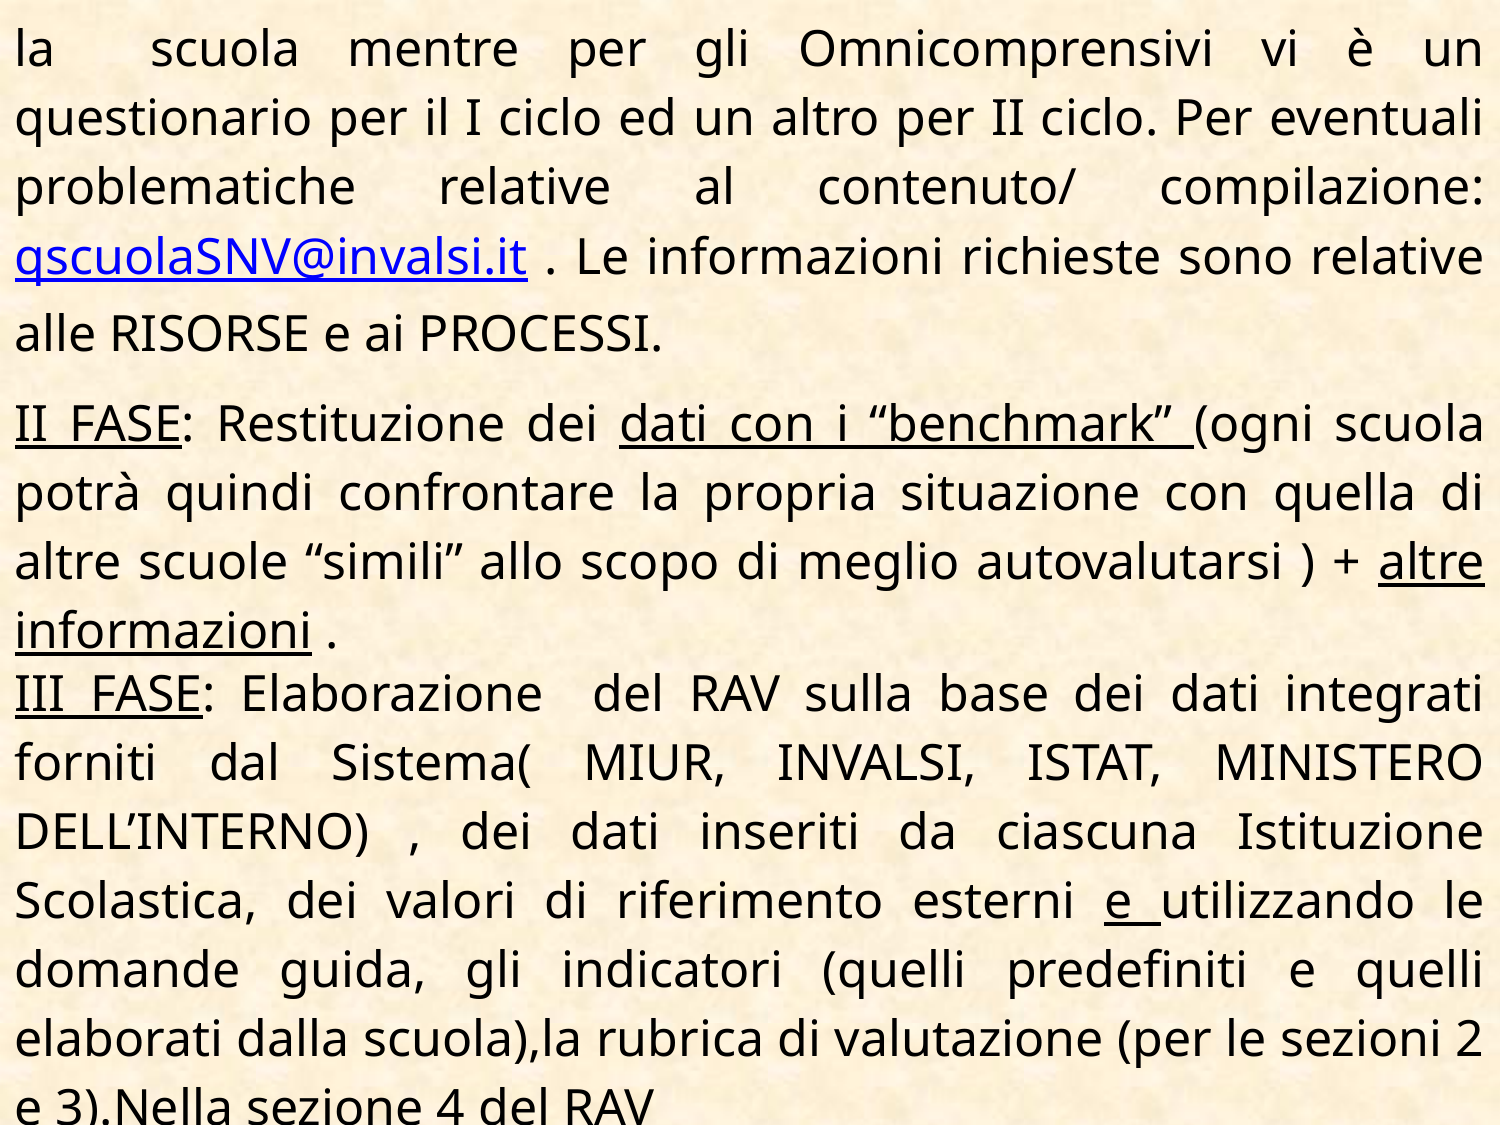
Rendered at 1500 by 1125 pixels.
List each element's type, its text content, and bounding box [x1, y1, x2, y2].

text_box III FASE: Elaborazione del RAV sulla base dei dati integrati forniti dal Sistema( MIUR, INVALSI, ISTAT, MINISTERO DELL’INTERNO) , dei dati inseriti da ciascuna Istituzione Scolastica, dei valori di riferimento esterni e utilizzando le domande guida, gli indicatori (quelli predefiniti e quelli elaborati dalla scuola),la rubrica di valutazione (per le sezioni 2 e 3).Nella sezione 4 del RAV [0, 645, 1500, 1125]
text_box la scuola mentre per gli Omnicomprensivi vi è un questionario per il I ciclo ed un altro per II ciclo. Per eventuali problematiche relative al contenuto/ compilazione: qscuolaSNV@invalsi.it . Le informazioni richieste sono relative alle RISORSE e ai PROCESSI. II FASE: Restituzione dei dati con i “benchmark” (ogni scuola potrà quindi confrontare la propria situazione con quella di altre scuole “simili” allo scopo di meglio autovalutarsi ) + altre informazioni . [0, 0, 1500, 645]
